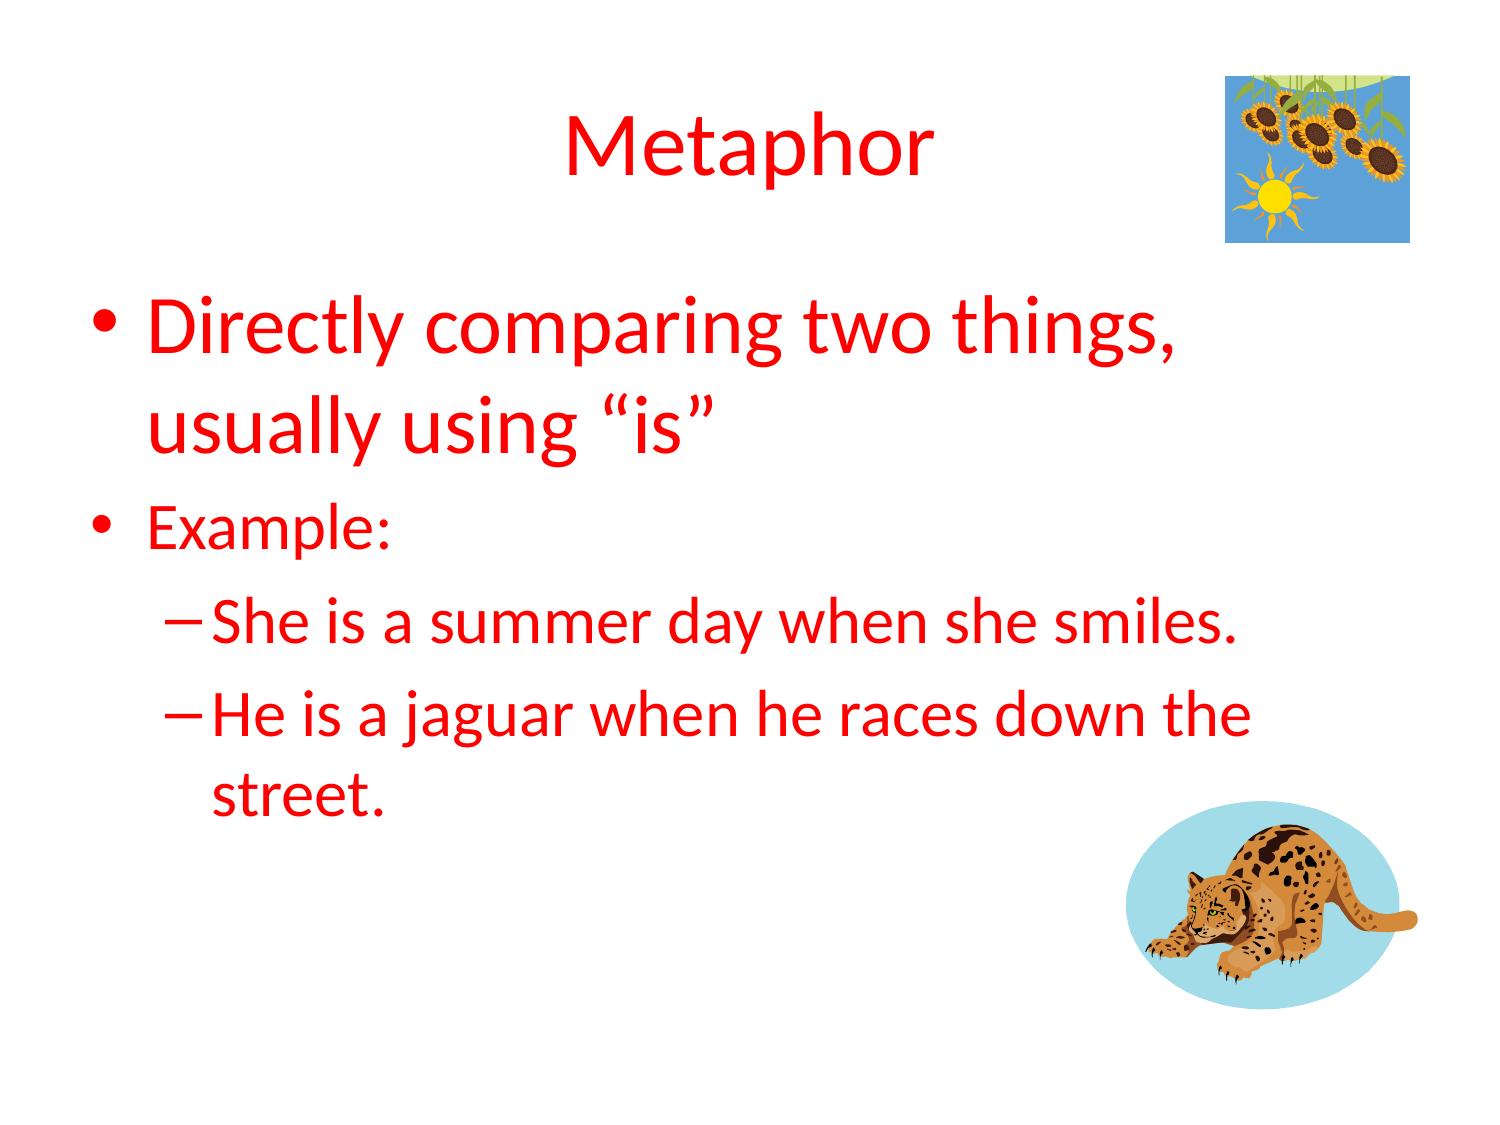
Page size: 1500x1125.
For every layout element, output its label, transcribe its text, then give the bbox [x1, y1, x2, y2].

list Directly comparing two things, usually using “is” Example: She is a summer day when she smiles. He is a jaguar when he races down the street. [75, 262, 1425, 1005]
title Metaphor [75, 45, 1425, 233]
picture [1124, 799, 1419, 1011]
picture [1224, 74, 1411, 244]
